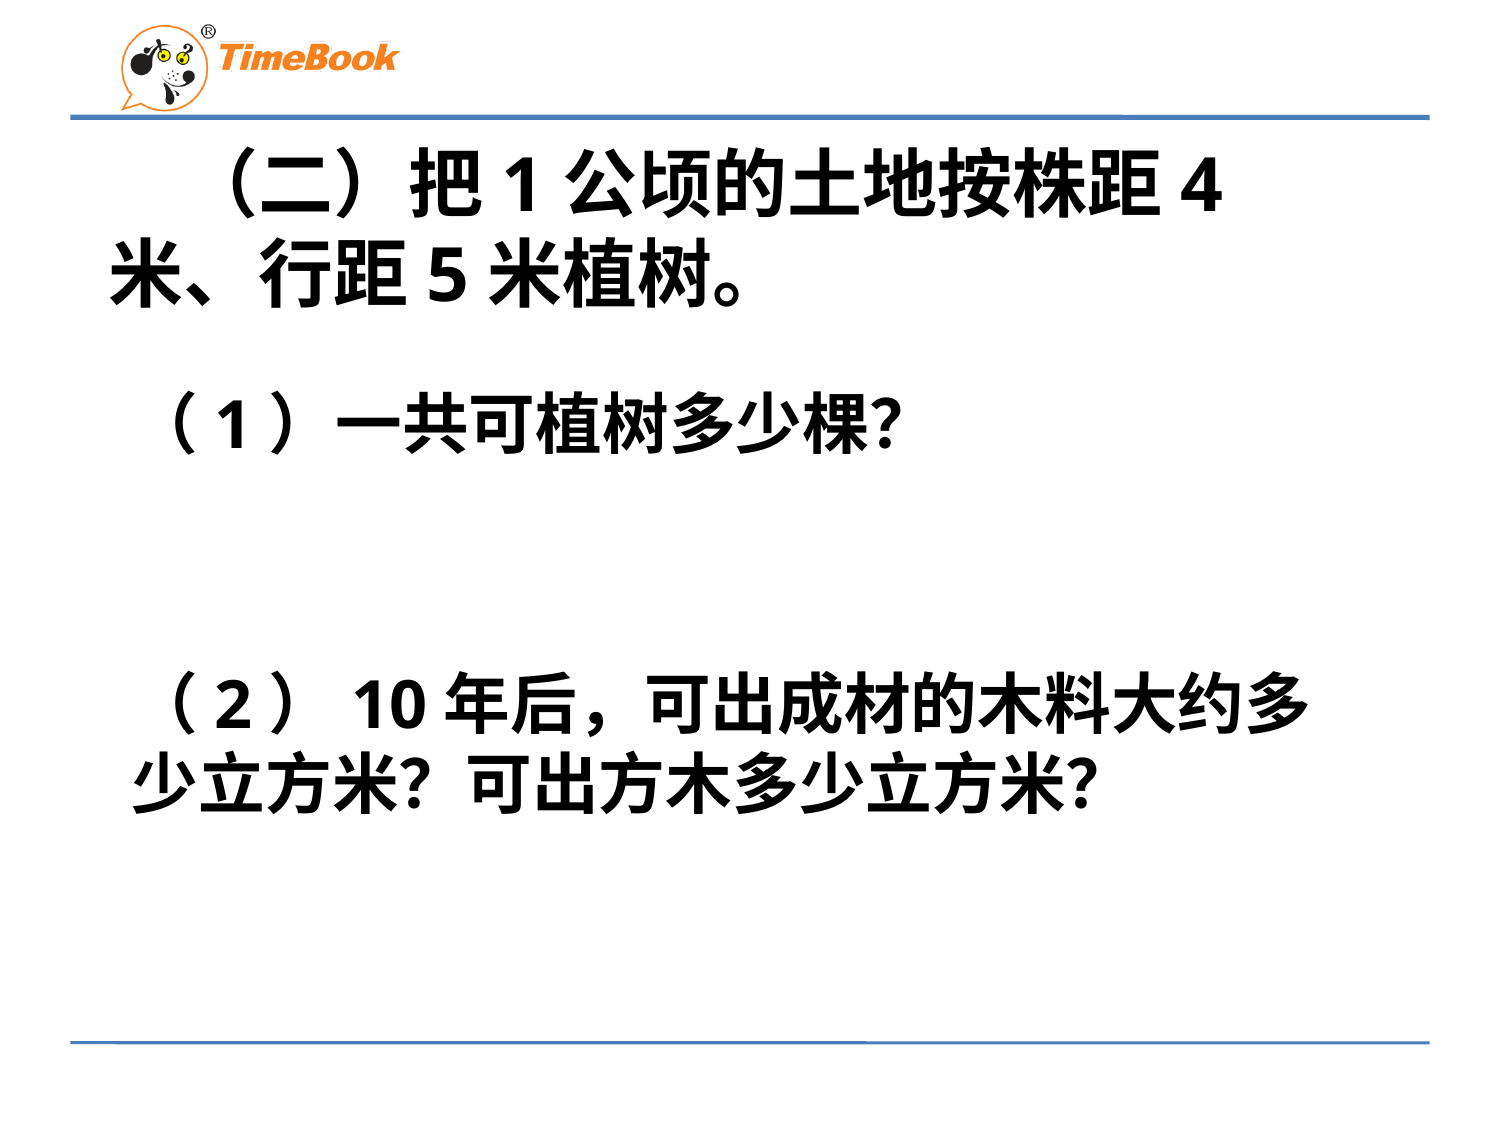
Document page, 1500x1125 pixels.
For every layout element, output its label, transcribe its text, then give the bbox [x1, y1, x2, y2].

text_box （二）把1公顷的土地按株距4米、行距5米植树。 [93, 129, 1395, 325]
picture [118, 22, 408, 113]
text_box （1）一共可植树多少棵？ [117, 374, 1020, 470]
text_box （2）10年后，可出成材的木料大约多少立方米？可出方木多少立方米？ [117, 654, 1383, 829]
